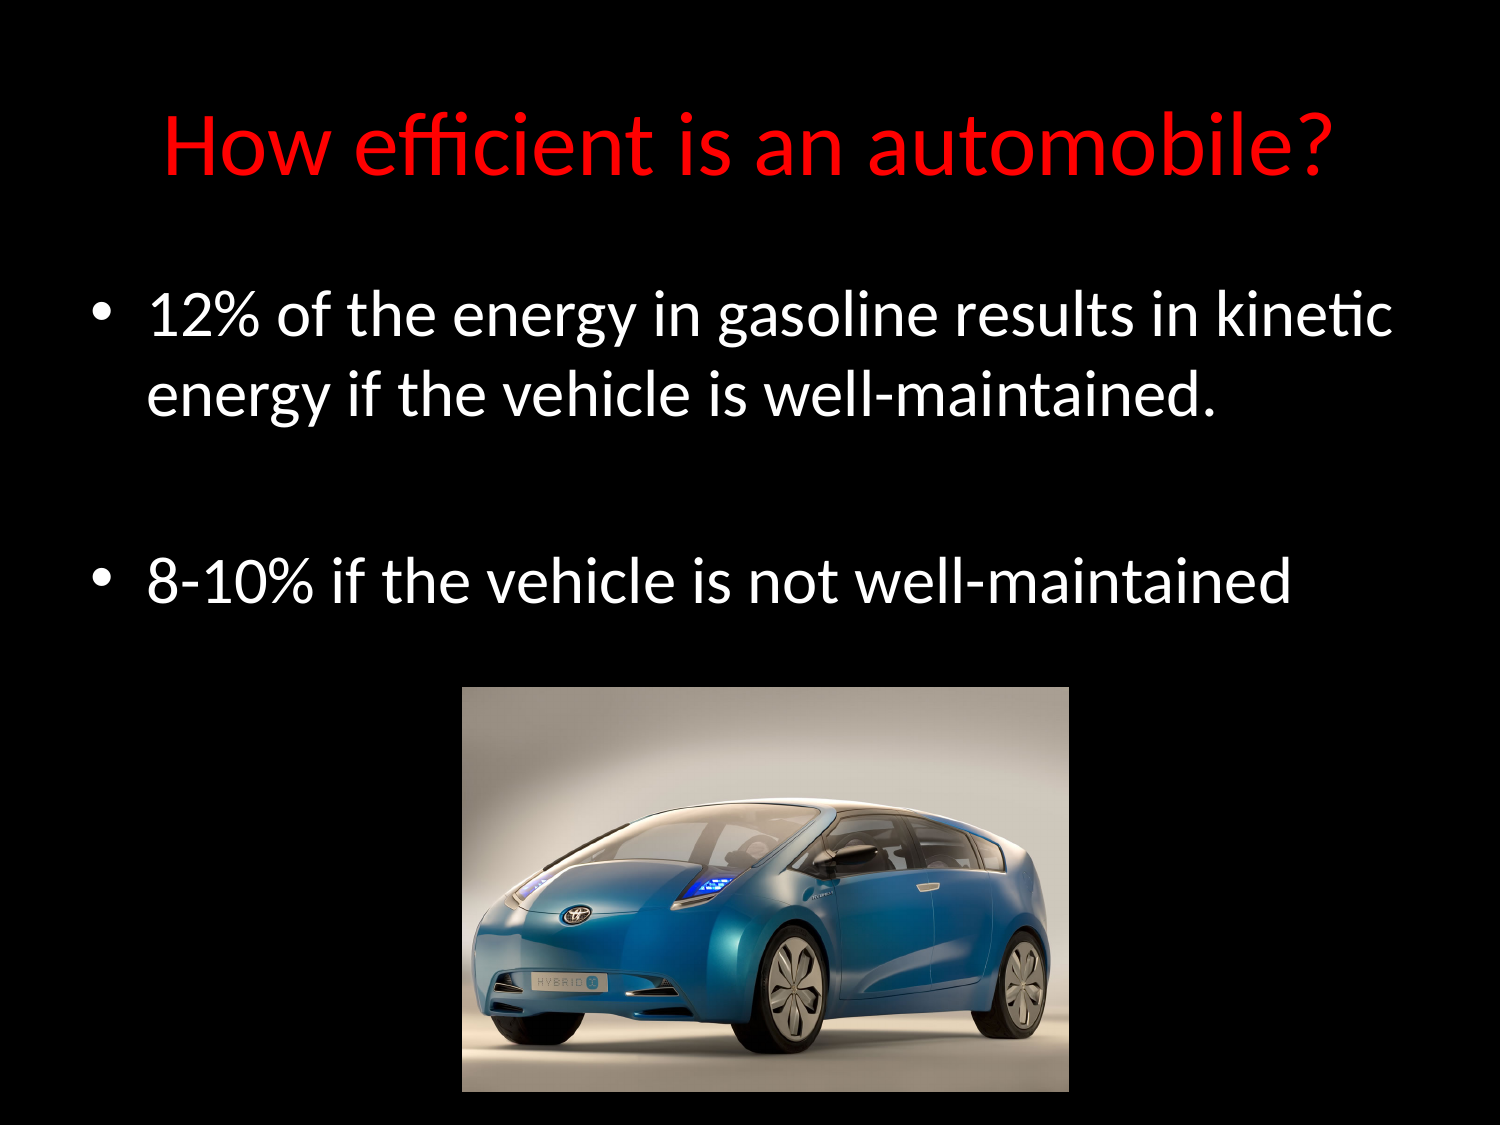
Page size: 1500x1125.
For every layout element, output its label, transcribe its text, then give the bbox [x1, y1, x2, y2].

picture [462, 687, 1069, 1092]
title How efficient is an automobile? [75, 45, 1425, 233]
list 12% of the energy in gasoline results in kinetic energy if the vehicle is well-maintained. 8-10% if the vehicle is not well-maintained [75, 262, 1425, 1005]
